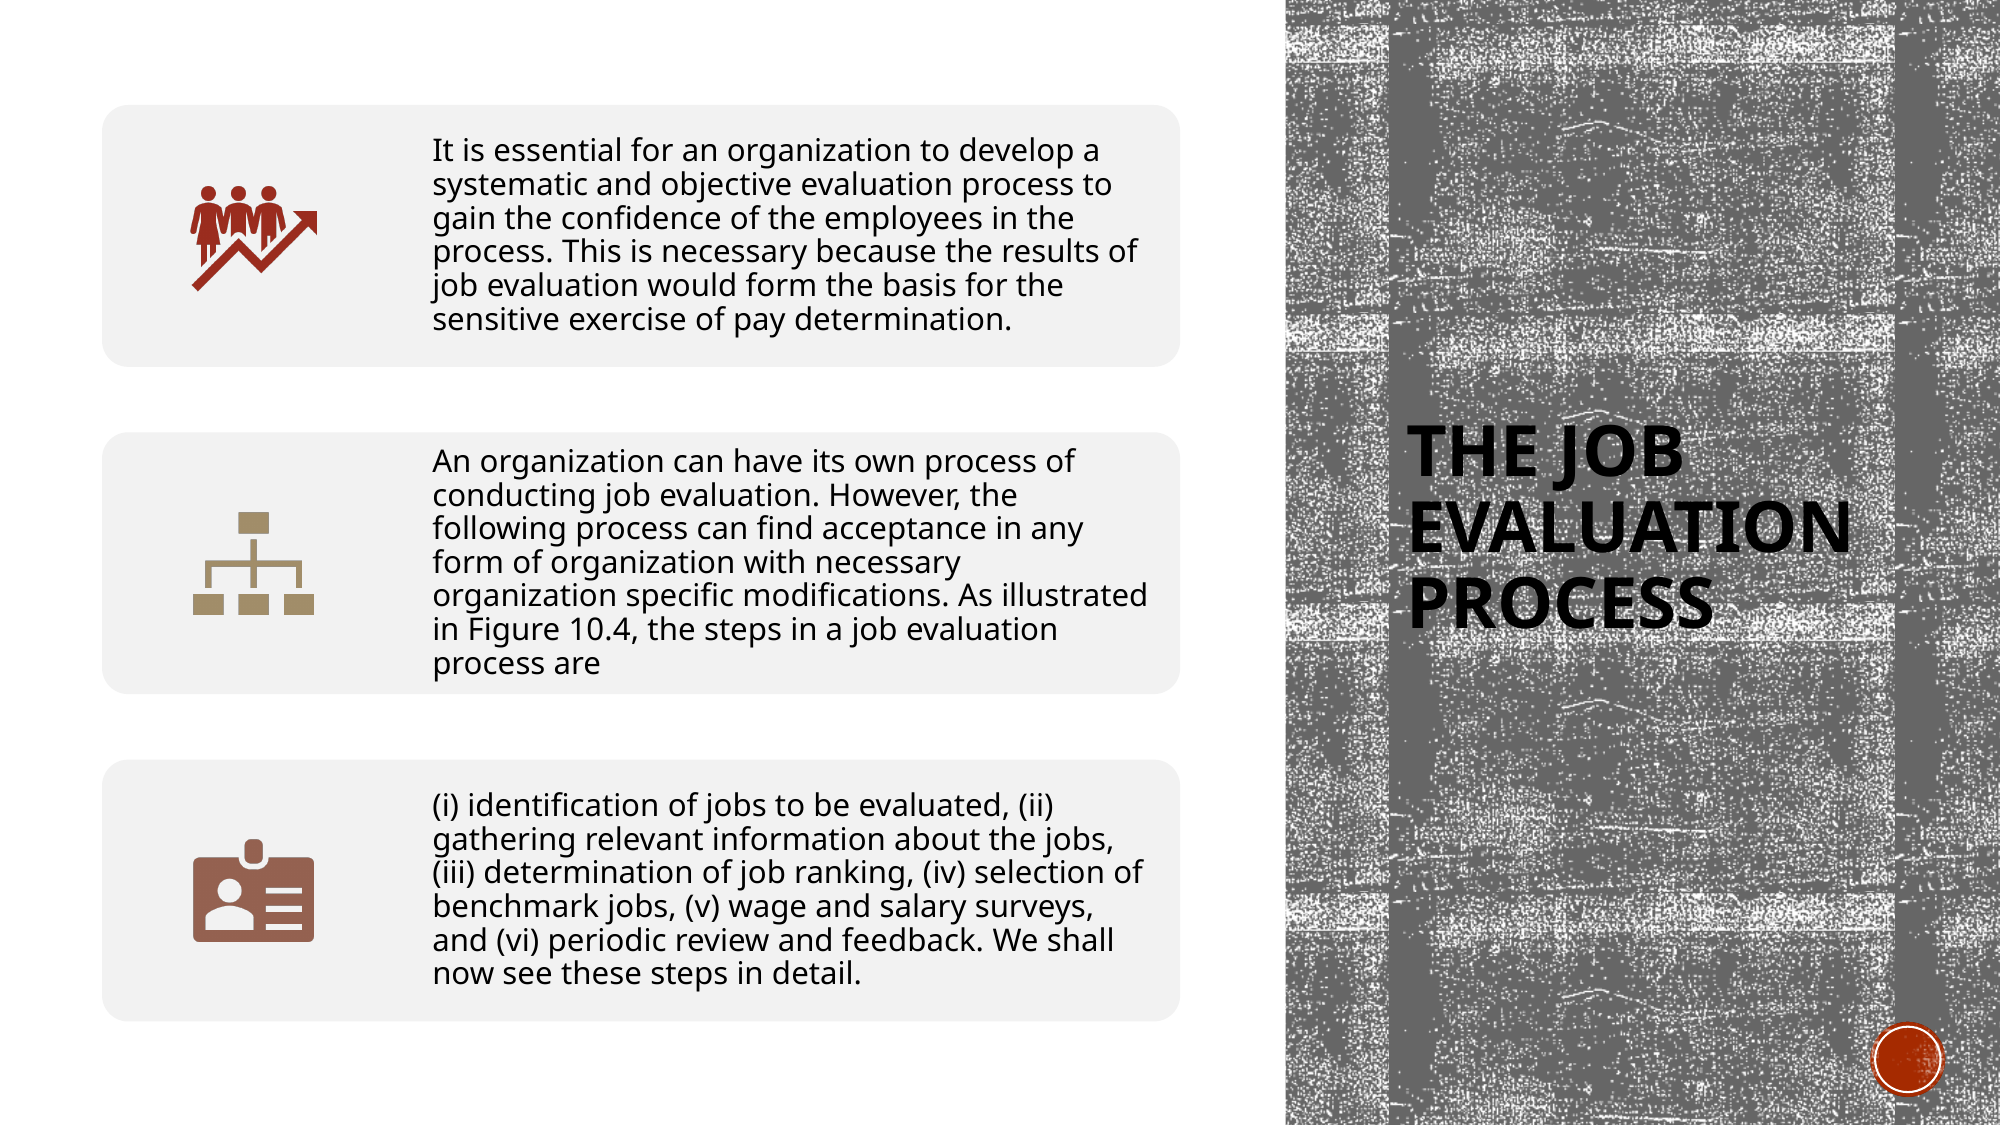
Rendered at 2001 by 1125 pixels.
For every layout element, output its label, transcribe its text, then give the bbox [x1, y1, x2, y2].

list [105, 108, 1178, 1020]
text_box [1872, 1024, 1944, 1096]
title The Job Evaluation Process [1391, 104, 1891, 955]
text_box [1284, 0, 2000, 1125]
